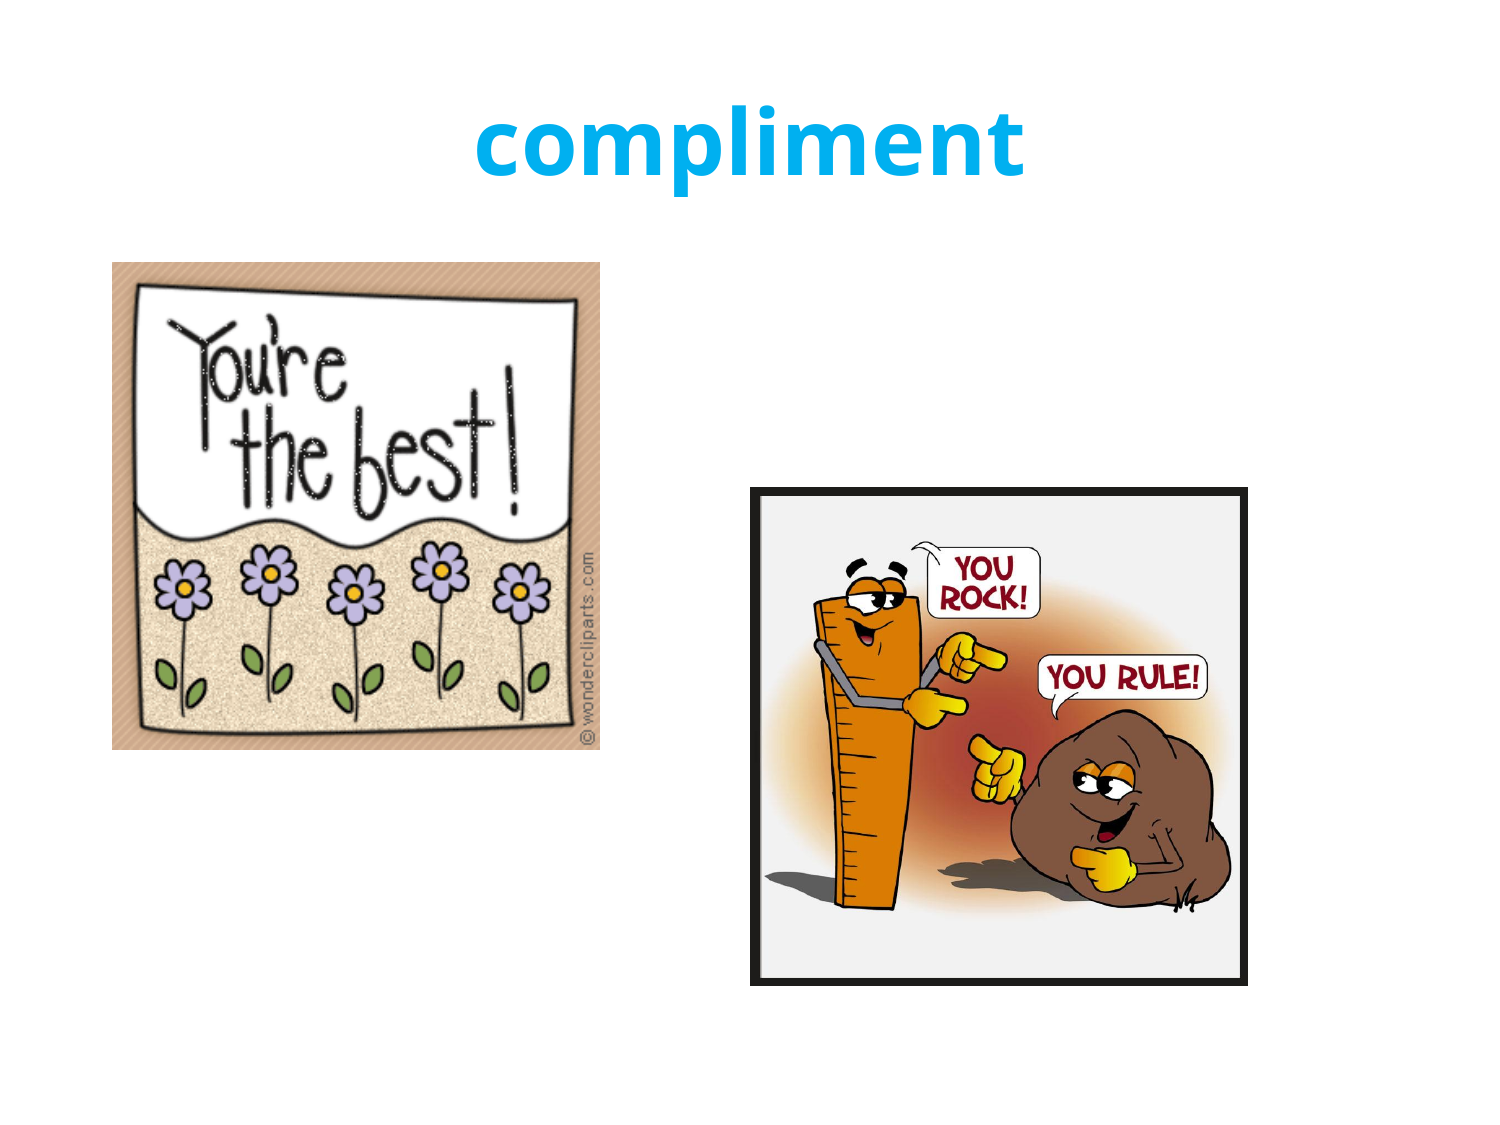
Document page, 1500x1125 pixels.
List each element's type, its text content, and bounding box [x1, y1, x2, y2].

title compliment [75, 45, 1425, 233]
picture [749, 487, 1249, 986]
picture [112, 262, 601, 751]
